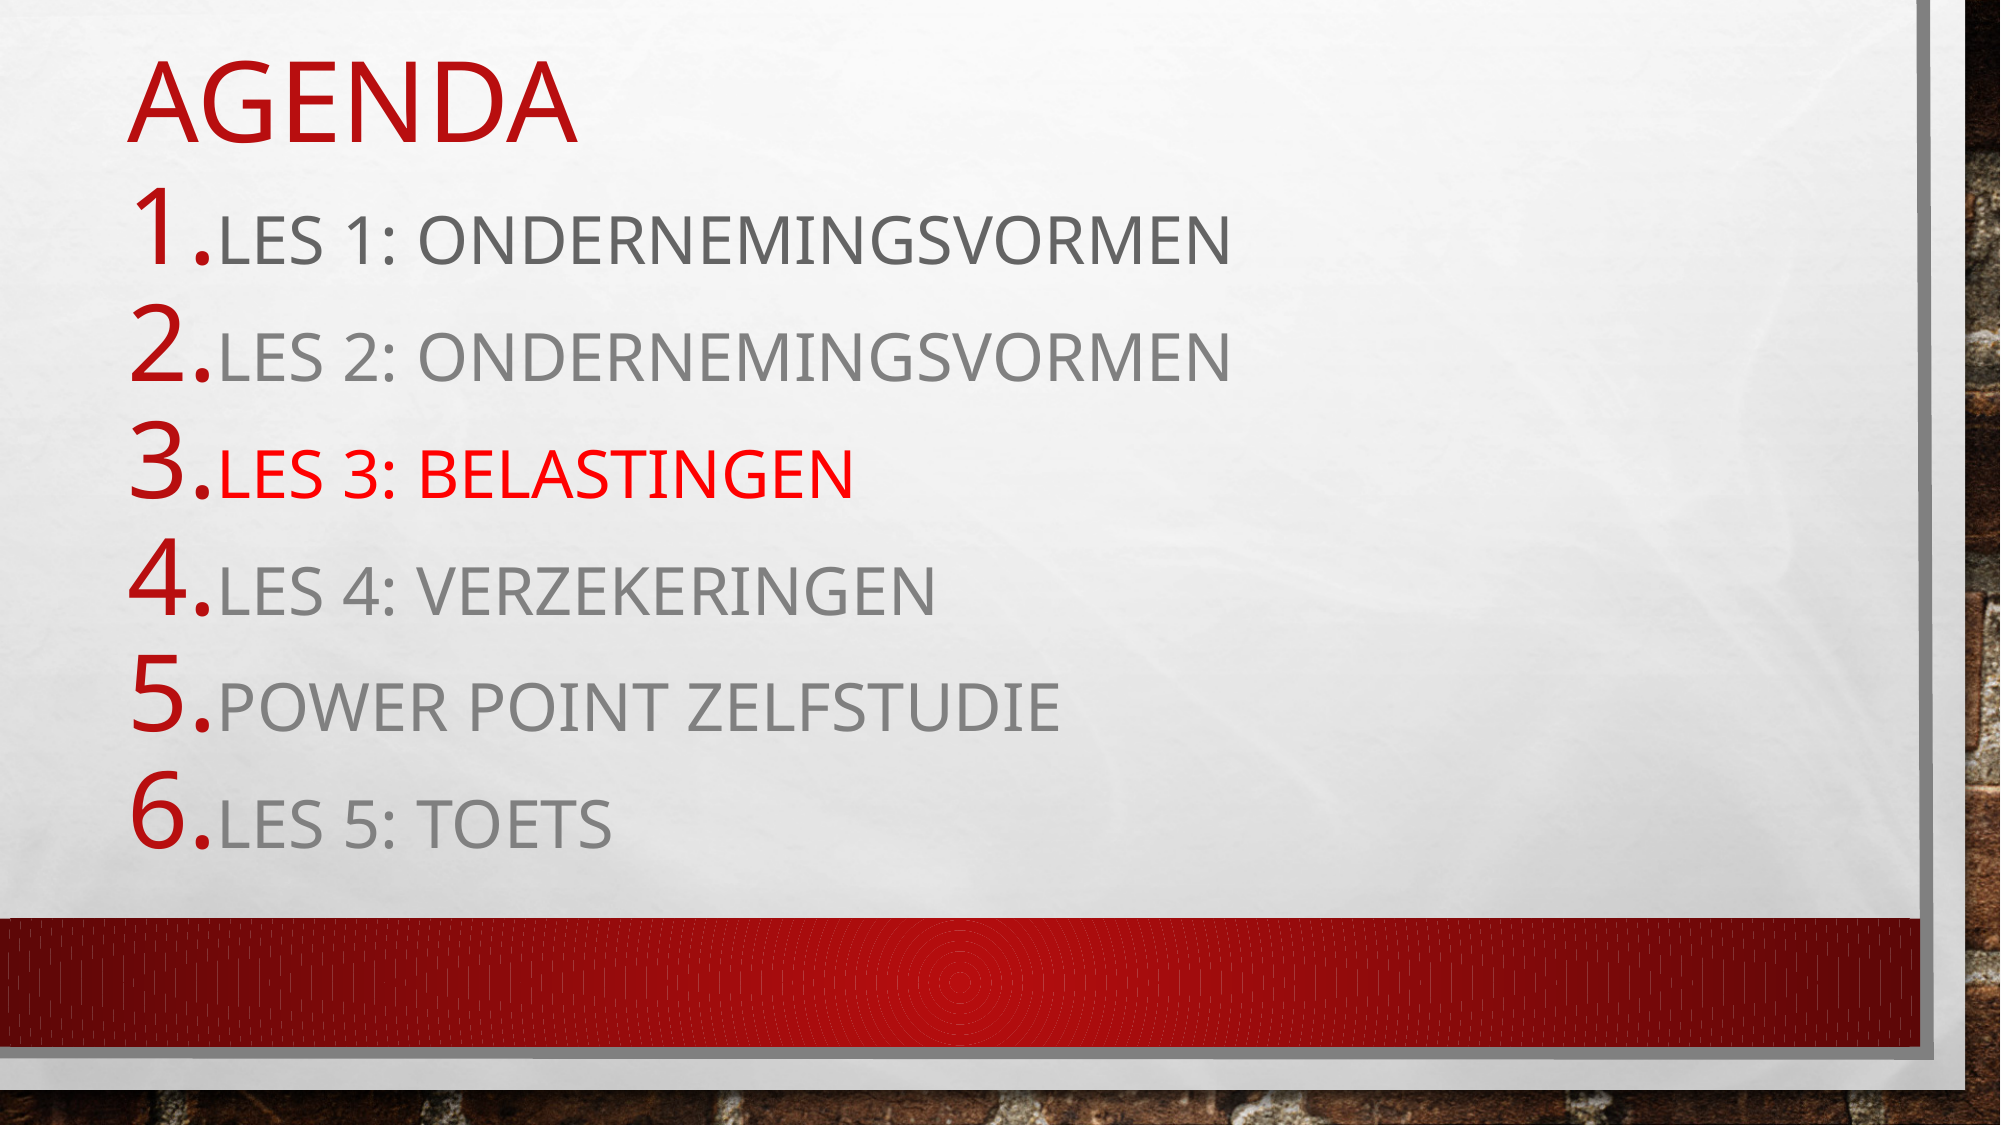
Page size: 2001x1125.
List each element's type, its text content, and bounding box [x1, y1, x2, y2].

picture [0, 0, 2000, 1125]
list Les 1: ondernemingsvormen Les 2: ondernemingsvormen Les 3: Belastingen Les 4: Verzekeringen Power point zelfstudie Les 5: Toets [112, 174, 1818, 883]
title AGENDA [112, 0, 1818, 174]
